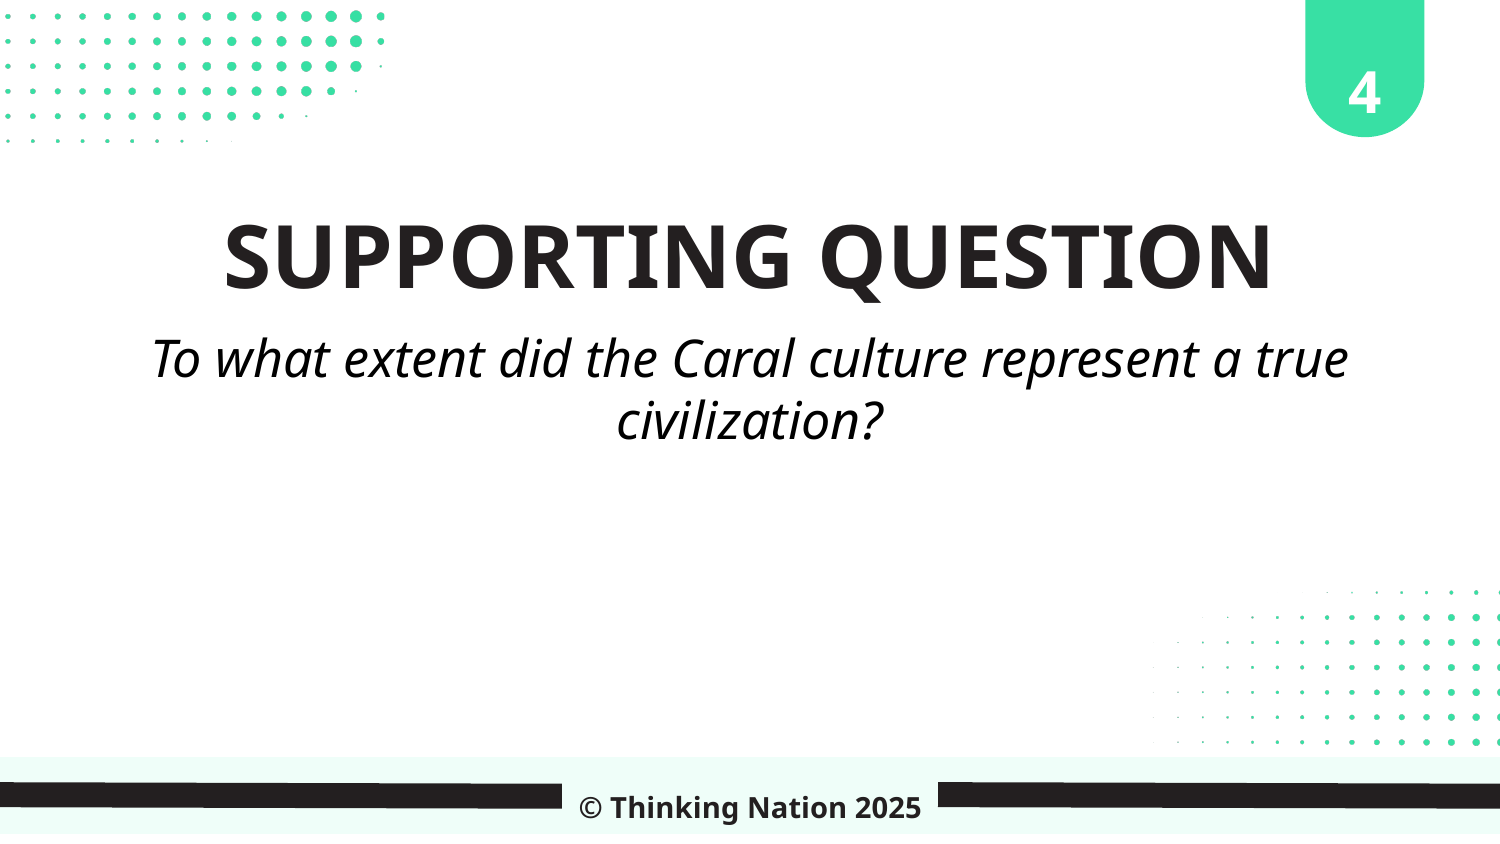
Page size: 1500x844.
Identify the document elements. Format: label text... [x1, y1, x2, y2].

text_box To what extent did the Caral culture represent a true civilization? [146, 324, 1353, 451]
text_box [0, 756, 1500, 835]
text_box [1300, 0, 1430, 138]
text_box SUPPORTING QUESTION [209, 159, 1291, 307]
text_box [0, 0, 385, 144]
text_box [1128, 590, 1500, 755]
